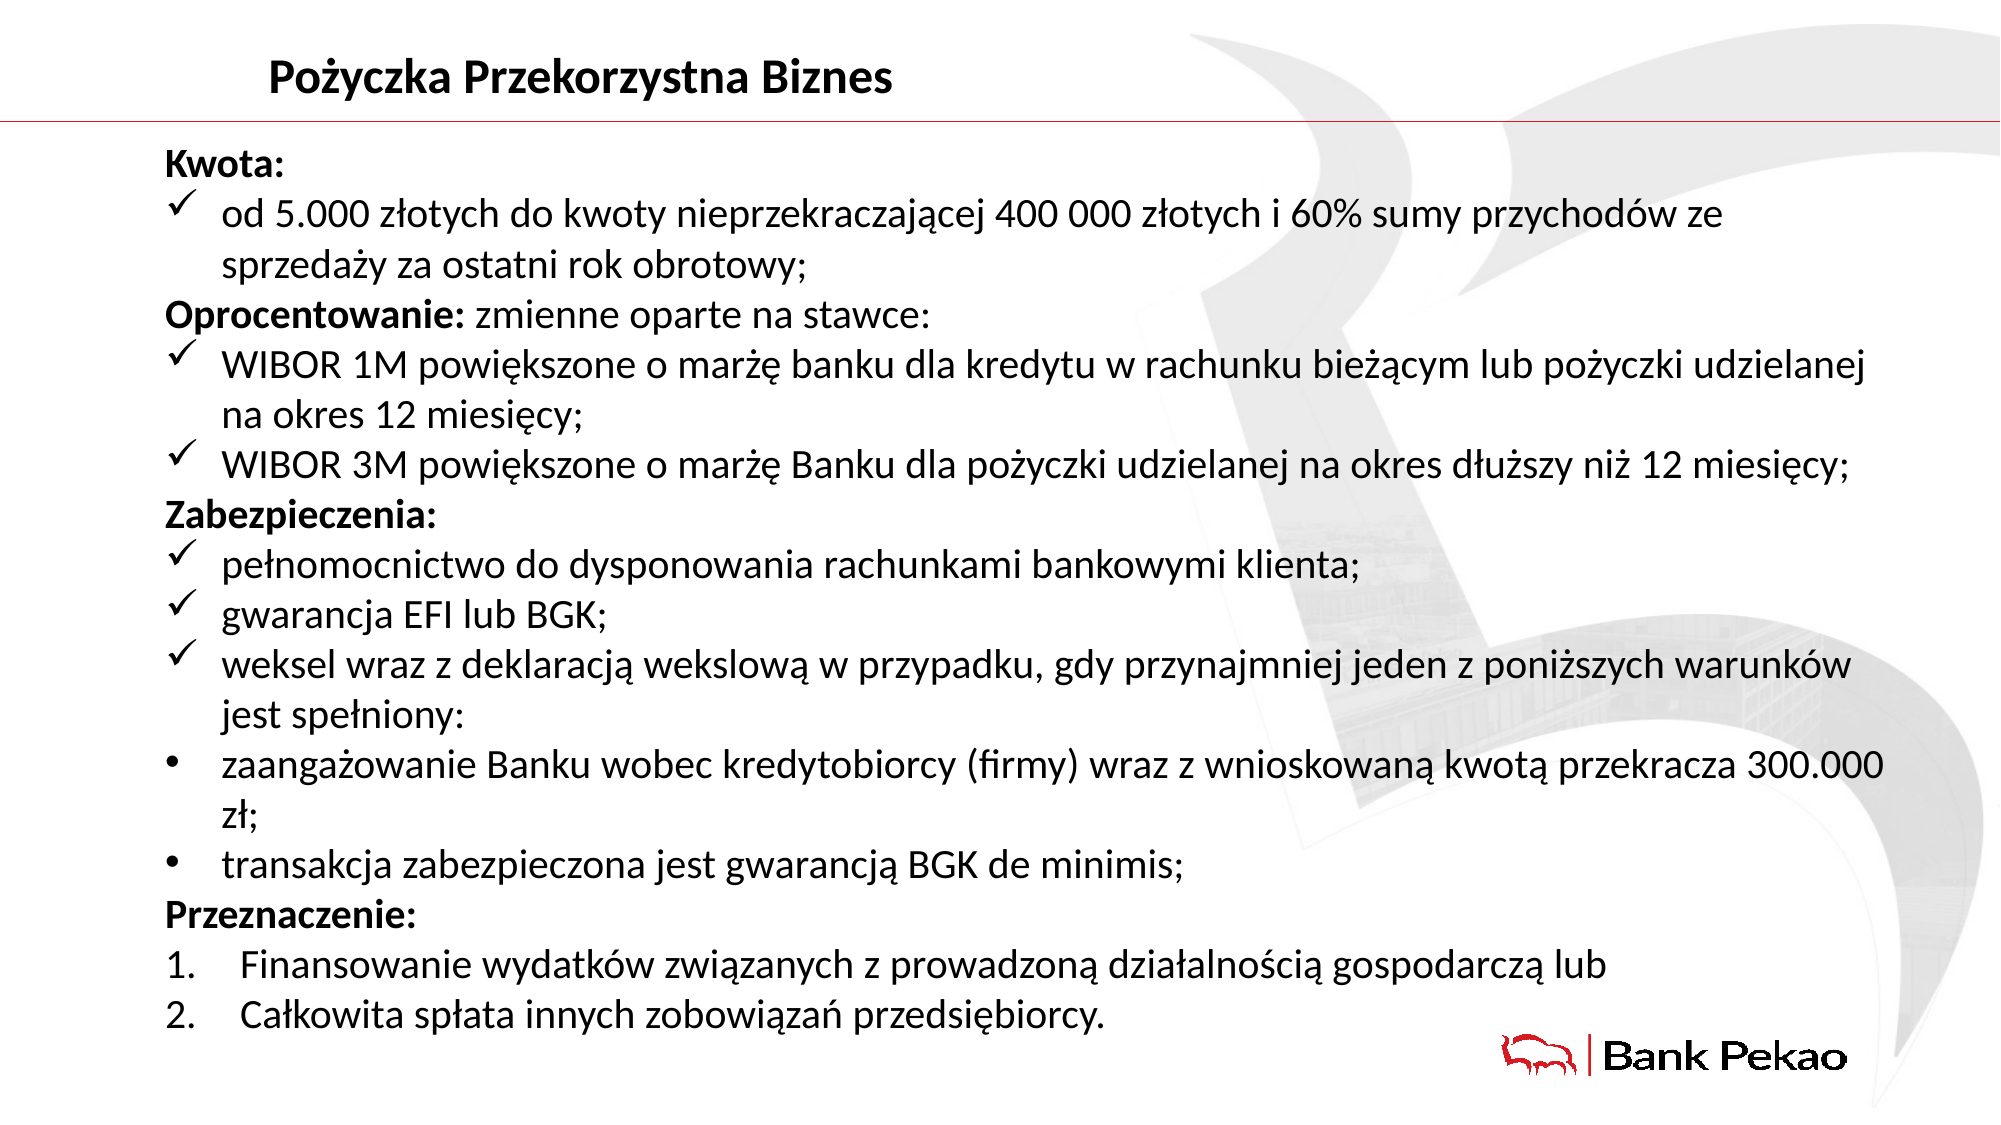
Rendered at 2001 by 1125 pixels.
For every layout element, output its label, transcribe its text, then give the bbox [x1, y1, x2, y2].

text_box Pożyczka Przekorzystna Biznes [253, 54, 1476, 101]
picture [0, 0, 2000, 121]
text_box Kwota: od 5.000 złotych do kwoty nieprzekraczającej 400 000 złotych i 60% sumy przychodów ze sprzedaży za ostatni rok obrotowy; Oprocentowanie: zmienne oparte na stawce: WIBOR 1M powiększone o marżę banku dla kredytu w rachunku bieżącym lub pożyczki udzielanej na okres 12 miesięcy; WIBOR 3M powiększone o marżę Banku dla pożyczki udzielanej na okres dłuższy niż 12 miesięcy; Zabezpieczenia: pełnomocnictwo do dysponowania rachunkami bankowymi klienta; gwarancja EFI lub BGK; weksel wraz z deklaracją wekslową w przypadku, gdy przynajmniej jeden z poniższych warunków jest spełniony: zaangażowanie Banku wobec kredytobiorcy (firmy) wraz z wnioskowaną kwotą przekracza 300.000 zł; transakcja zabezpieczona jest gwarancją BGK de minimis; Przeznaczenie: Finansowanie wydatków związanych z prowadzoną działalnością gospodarczą lub Całkowita spłata innych zobowiązań przedsiębiorcy. [150, 128, 1905, 1044]
picture [0, 122, 2000, 1125]
